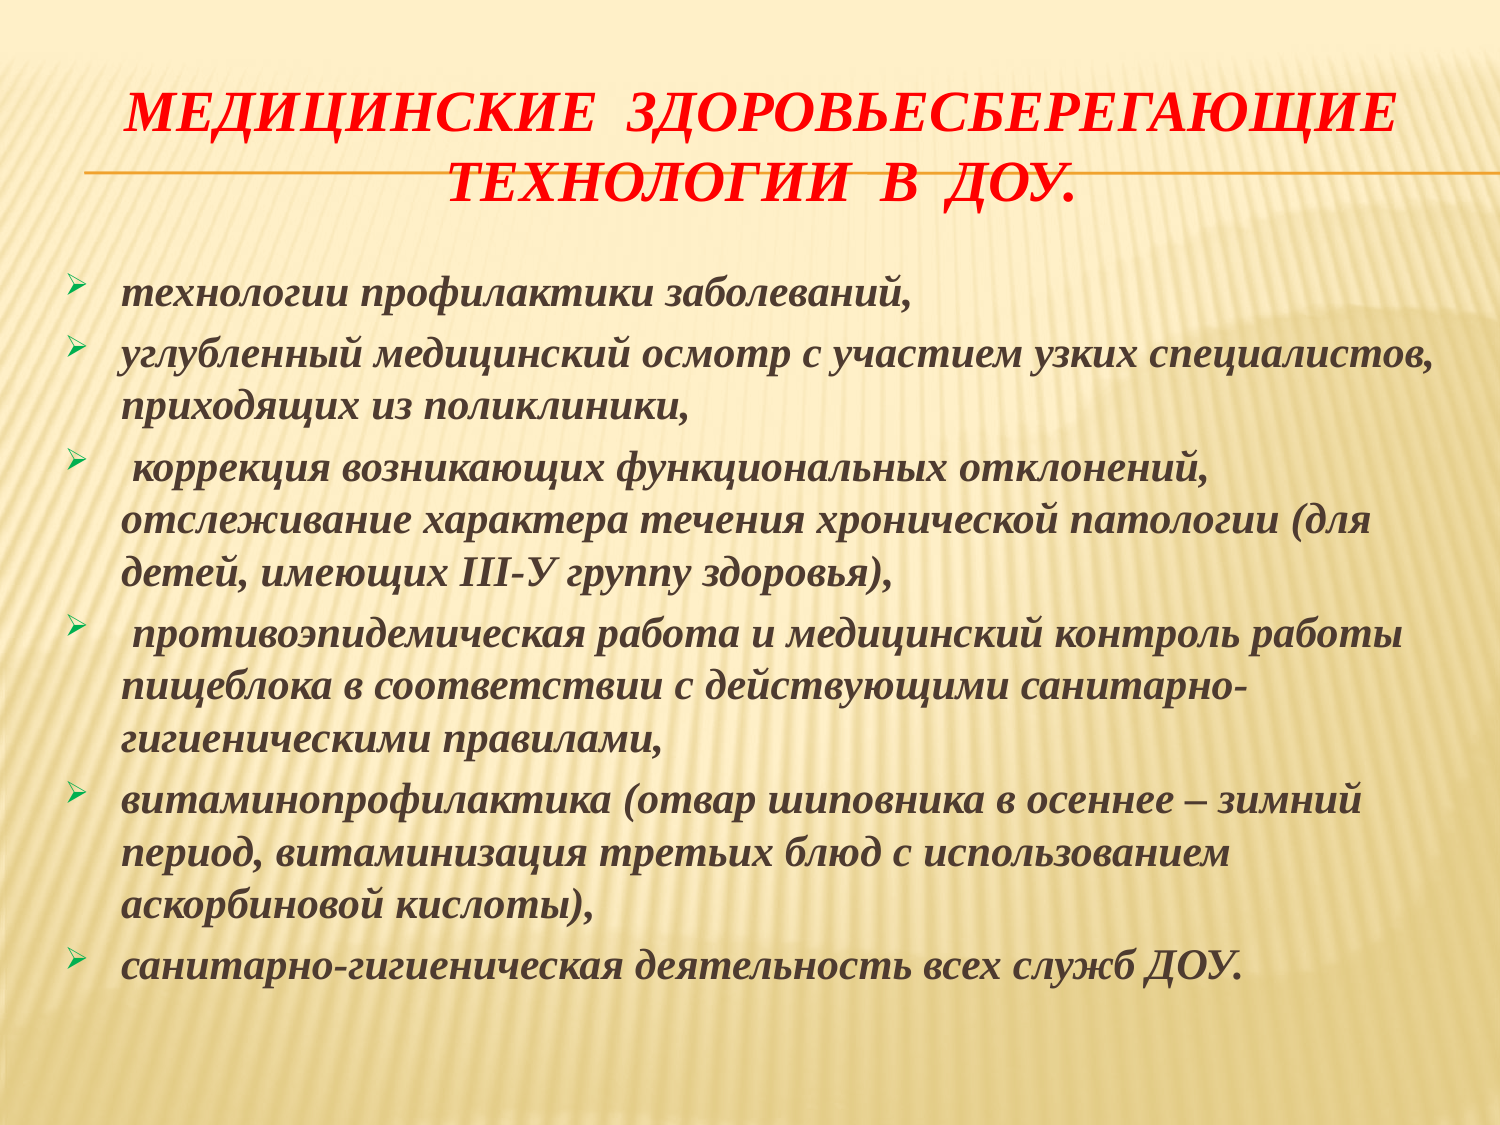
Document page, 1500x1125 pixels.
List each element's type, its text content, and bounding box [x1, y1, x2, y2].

list технологии профилактики заболеваний, углубленный медицинский осмотр с участием узких специалистов, приходящих из поликлиники, коррекция возникающих функциональных отклонений, отслеживание характера течения хронической патологии (для детей, имеющих III-У группу здоровья), противоэпидемическая работа и медицинский контроль работы пищеблока в соответствии с действующими санитарно-гигиеническими правилами, витаминопрофилактика (отвар шиповника в осеннее – зимний период, витаминизация третьих блюд с использованием аскорбиновой кислоты), санитарно-гигиеническая деятельность всех служб ДОУ. [50, 254, 1475, 998]
title Медицинские здоровьесберегающие технологии в ДОУ. [70, 75, 1454, 211]
